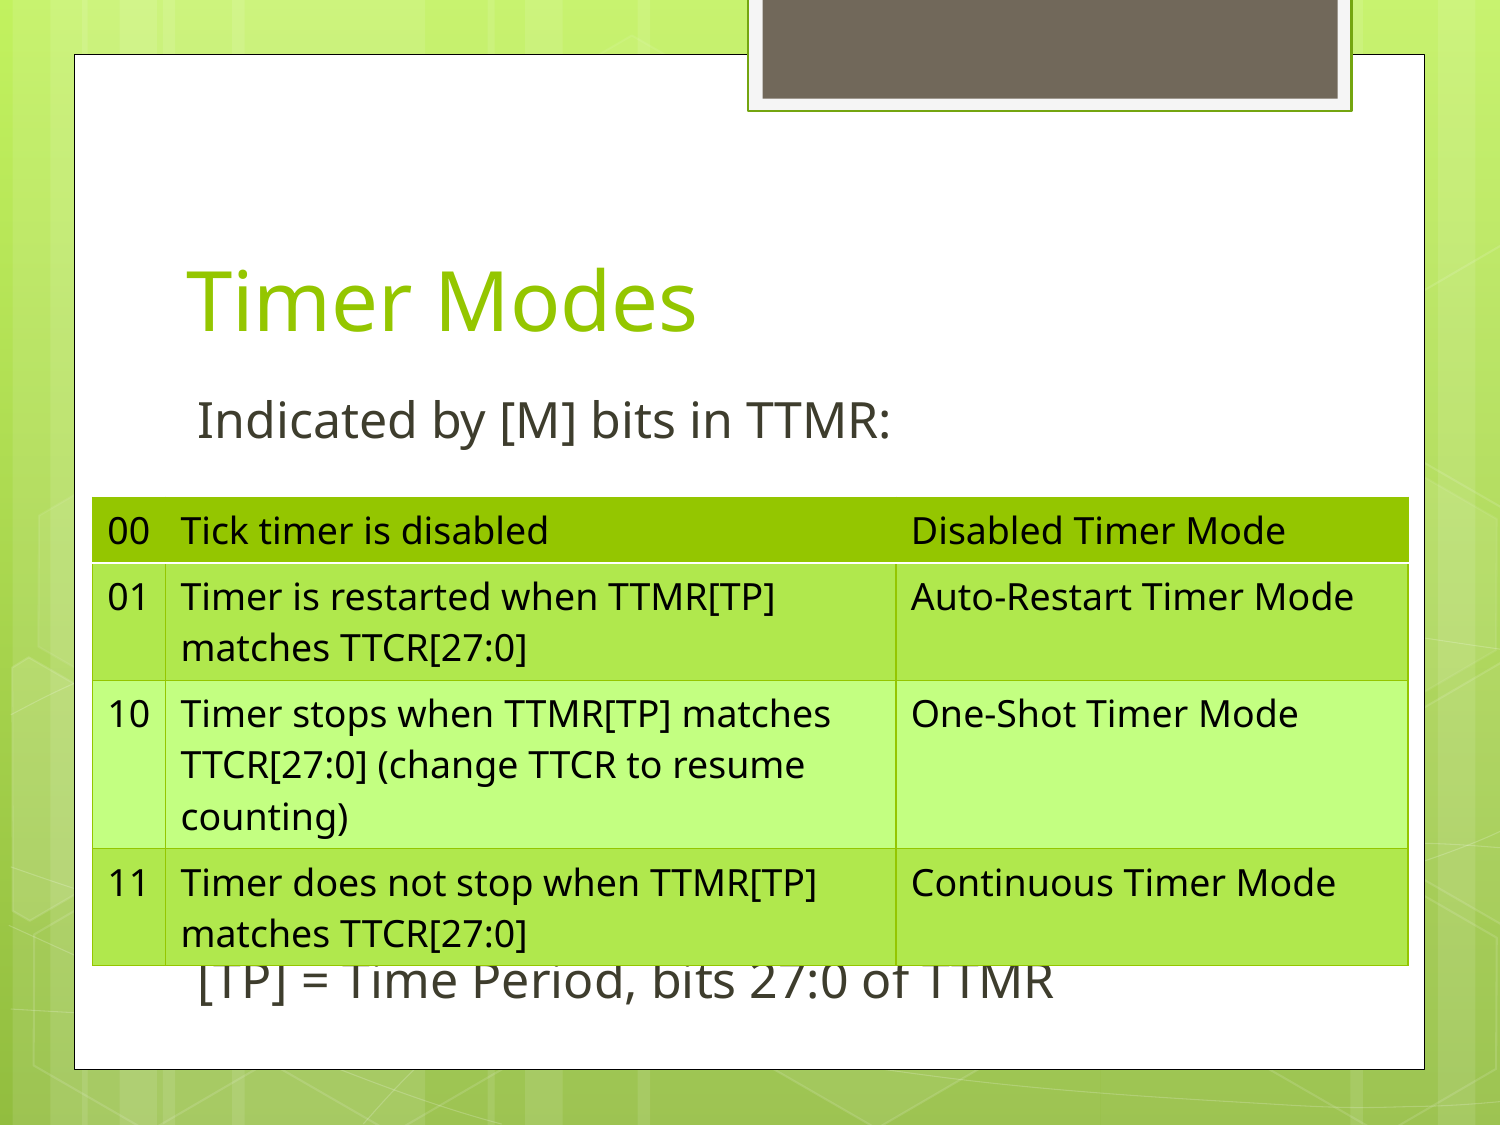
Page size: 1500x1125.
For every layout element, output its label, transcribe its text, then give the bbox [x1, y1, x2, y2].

table_cell 01 [93, 564, 165, 680]
table_cell Auto-Restart Timer Mode [897, 564, 1407, 680]
table_cell 10 [93, 681, 165, 848]
table_cell Continuous Timer Mode [897, 849, 1407, 965]
table_cell Timer does not stop when TTMR[TP] matches TTCR[27:0] [166, 849, 895, 965]
list Indicated by [M] bits in TTMR: [TP] = Time Period, bits 27:0 of TTMR [171, 966, 1283, 1055]
table_header 00 [93, 498, 165, 562]
table_header Tick timer is disabled [166, 498, 895, 562]
table_header Disabled Timer Mode [897, 498, 1407, 562]
table_cell 11 [93, 849, 165, 965]
list Indicated by [M] bits in TTMR: [TP] = Time Period, bits 27:0 of TTMR [171, 381, 1283, 497]
title Timer Modes [171, 168, 1324, 357]
table_cell Timer stops when TTMR[TP] matches TTCR[27:0] (change TTCR to resume counting) [166, 681, 895, 848]
table_cell One-Shot Timer Mode [897, 681, 1407, 848]
table_cell Timer is restarted when TTMR[TP] matches TTCR[27:0] [166, 564, 895, 680]
